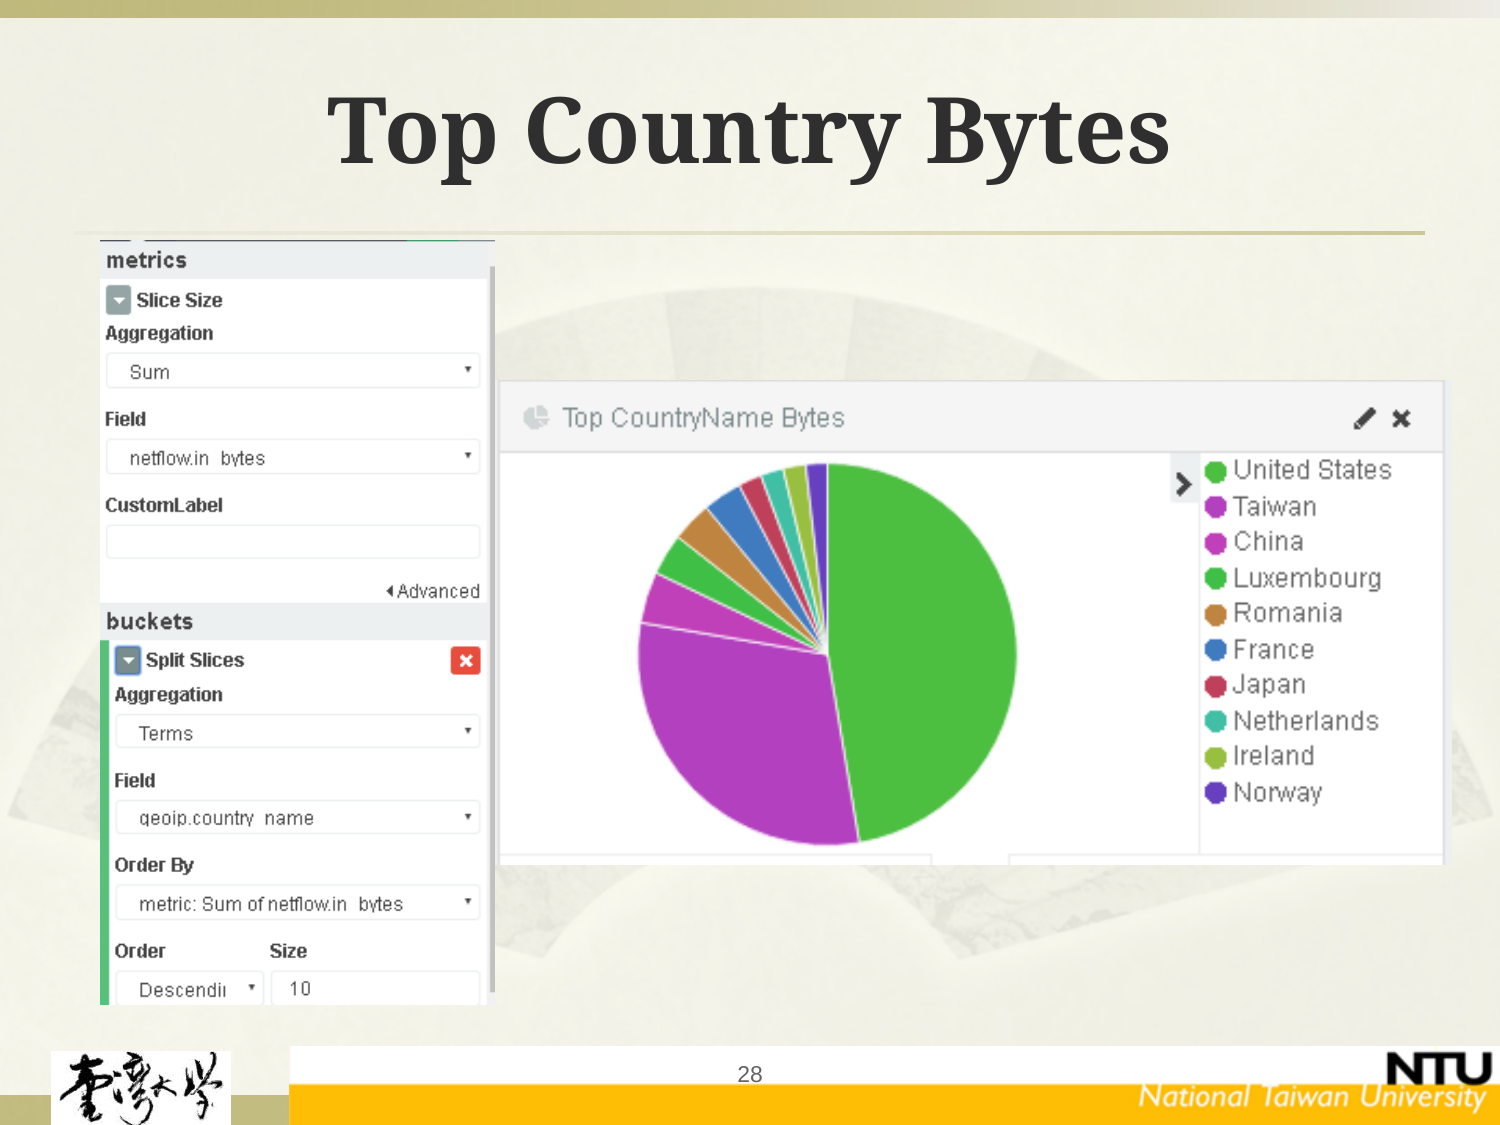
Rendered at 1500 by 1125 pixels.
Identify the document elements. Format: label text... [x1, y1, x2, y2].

picture [289, 1046, 1500, 1125]
picture [51, 1051, 231, 1125]
picture [99, 239, 1453, 1006]
slide_number 28 [675, 1050, 825, 1097]
title Top Country Bytes [75, 45, 1425, 209]
